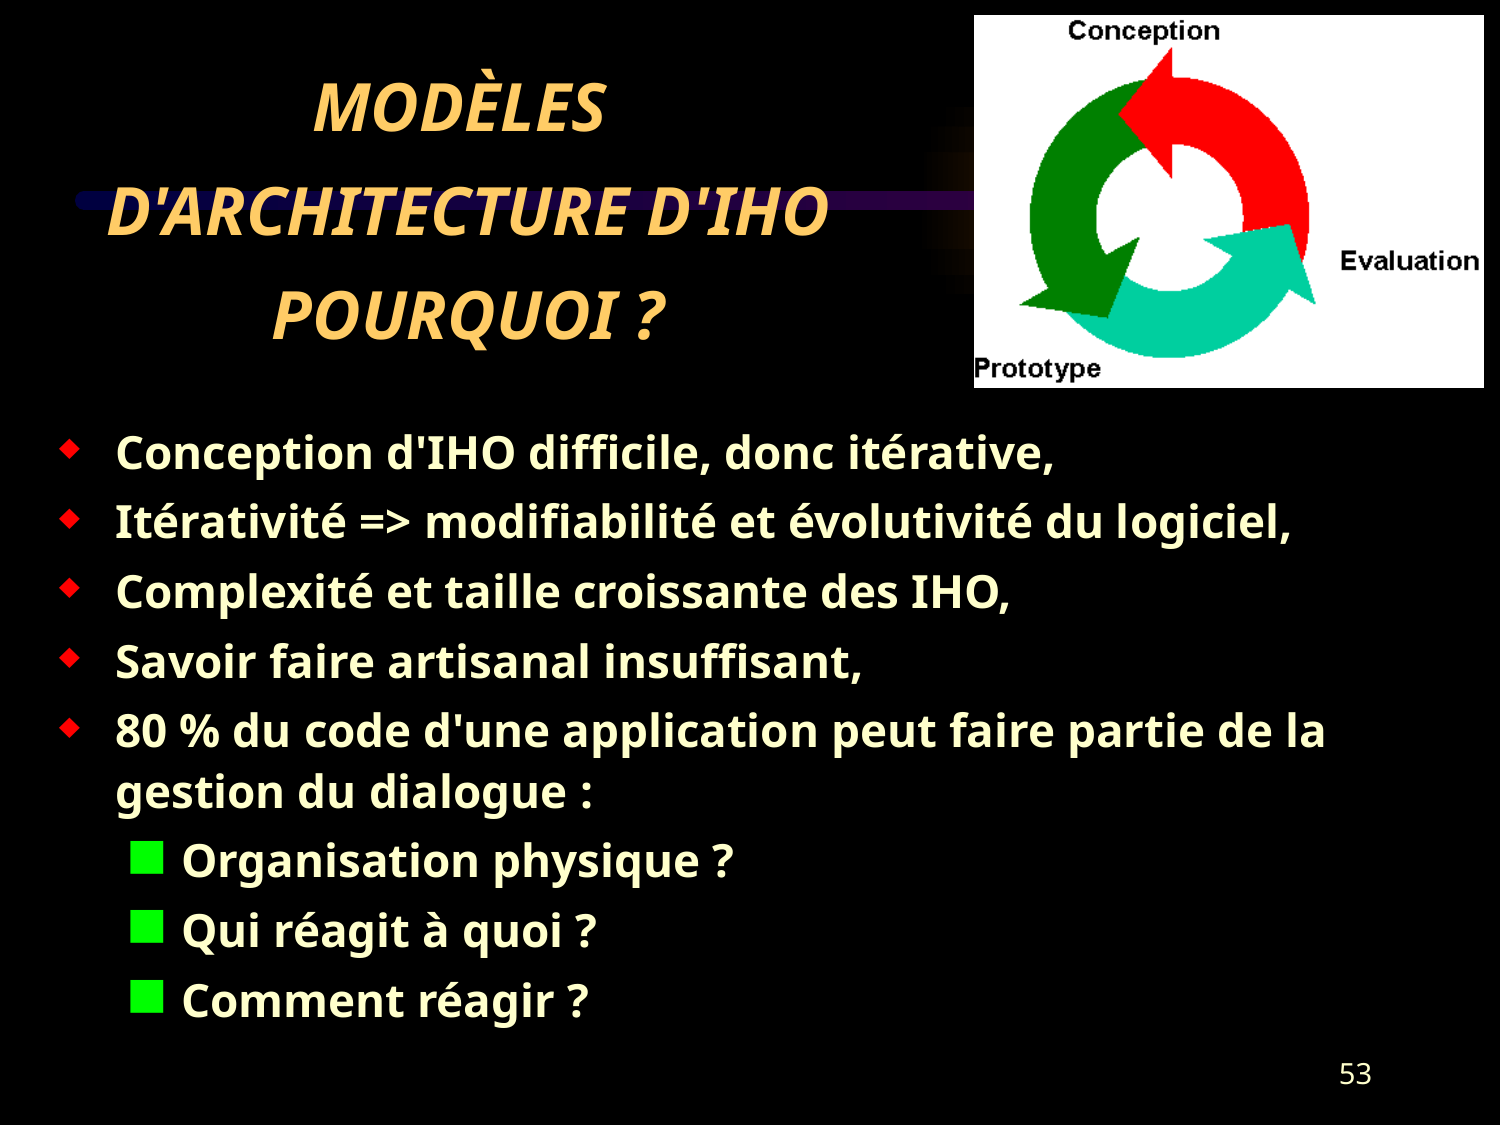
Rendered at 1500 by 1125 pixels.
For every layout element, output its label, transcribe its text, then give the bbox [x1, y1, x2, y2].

picture [973, 15, 1484, 388]
title MODÈLES D'ARCHITECTURE D'IHO POURQUOI ? [39, 32, 897, 221]
list Conception d'IHO difficile, donc itérative, Itérativité => modifiabilité et évolutivité du logiciel, Complexité et taille croissante des IHO, Savoir faire artisanal insuffisant, 80 % du code d'une application peut faire partie de la gestion du dialogue : Organisation physique ? Qui réagit à quoi ? Comment réagir ? [43, 410, 1457, 944]
slide_number 53 [1074, 1037, 1388, 1113]
